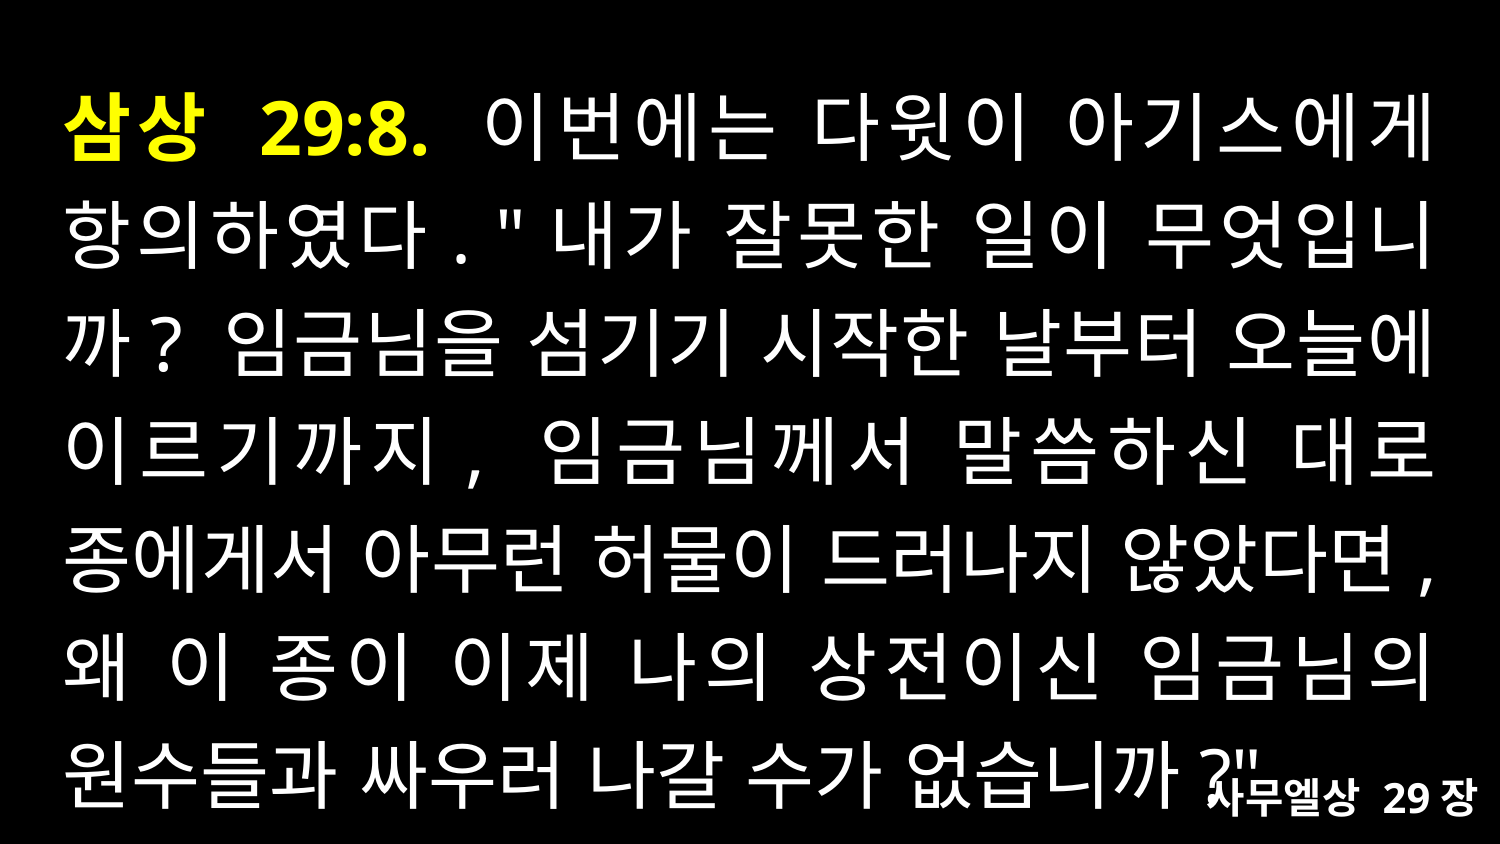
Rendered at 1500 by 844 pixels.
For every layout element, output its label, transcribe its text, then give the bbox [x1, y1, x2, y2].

subtitle 사무엘상 29장 [916, 770, 1500, 844]
title 삼상 29:8. 이번에는 다윗이 아기스에게 항의하였다. "내가 잘못한 일이 무엇입니까? 임금님을 섬기기 시작한 날부터 오늘에 이르기까지, 임금님께서 말씀하신 대로 종에게서 아무런 허물이 드러나지 않았다면, 왜 이 종이 이제 나의 상전이신 임금님의 원수들과 싸우러 나갈 수가 없습니까?" [0, 0, 1500, 844]
